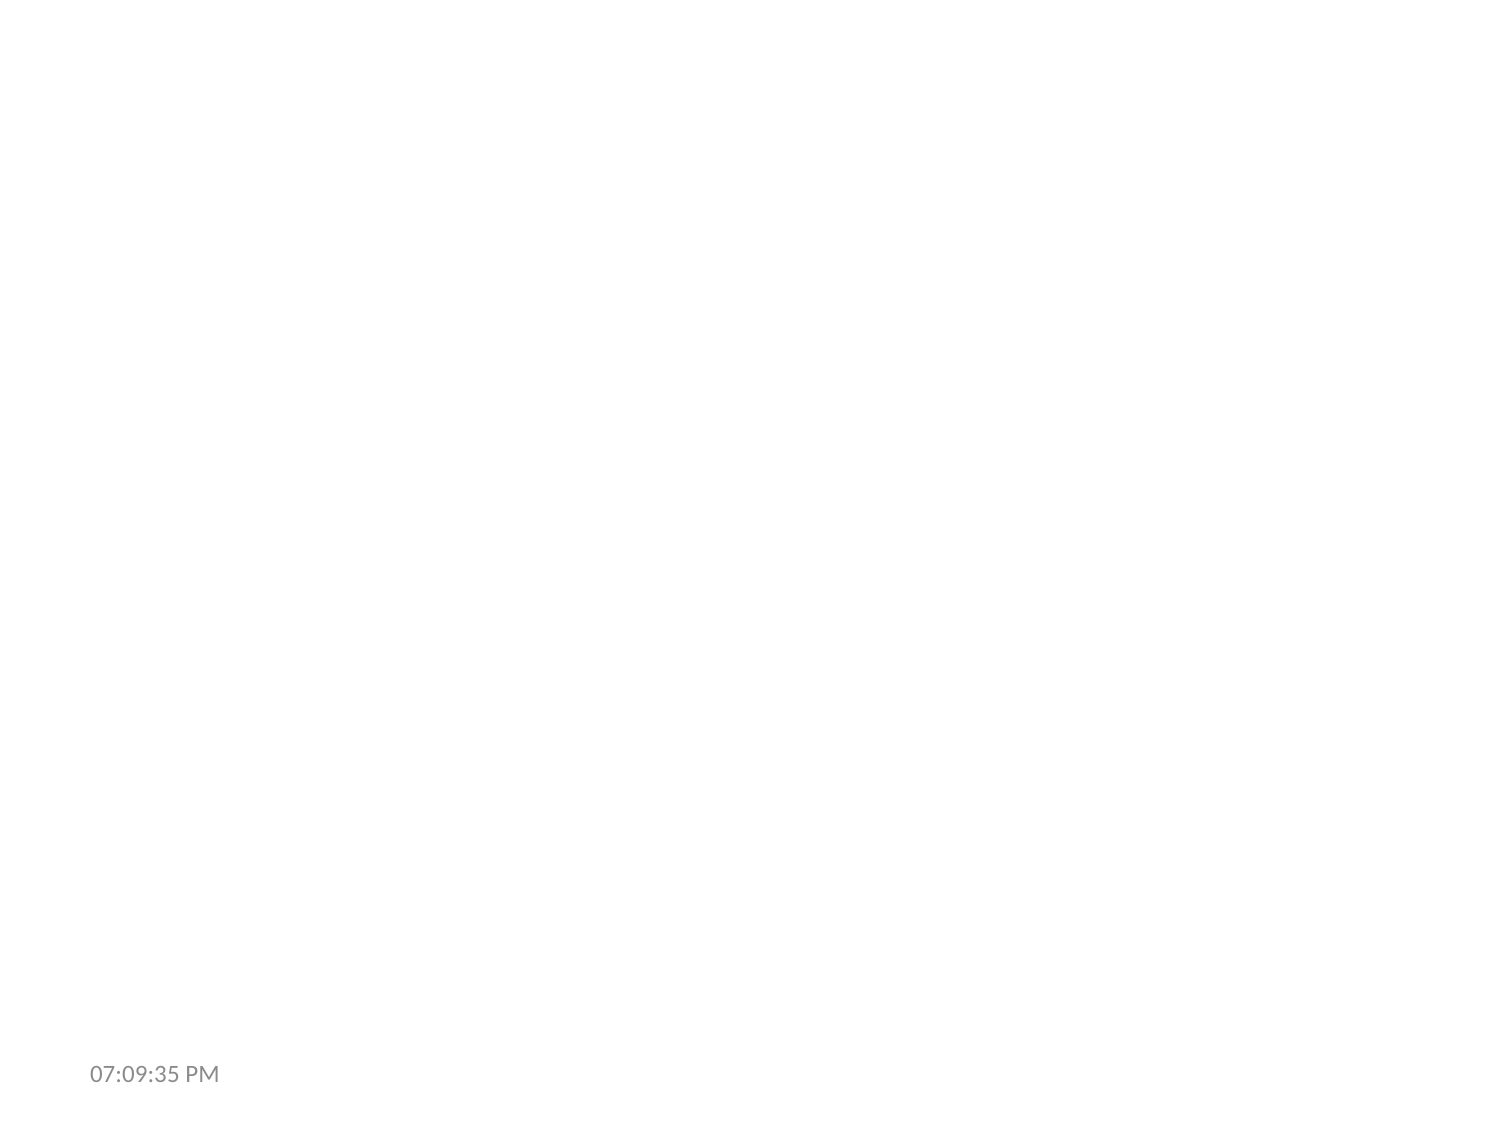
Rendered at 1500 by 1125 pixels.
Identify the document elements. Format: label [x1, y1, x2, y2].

slide_number [75, 1042, 425, 1103]
